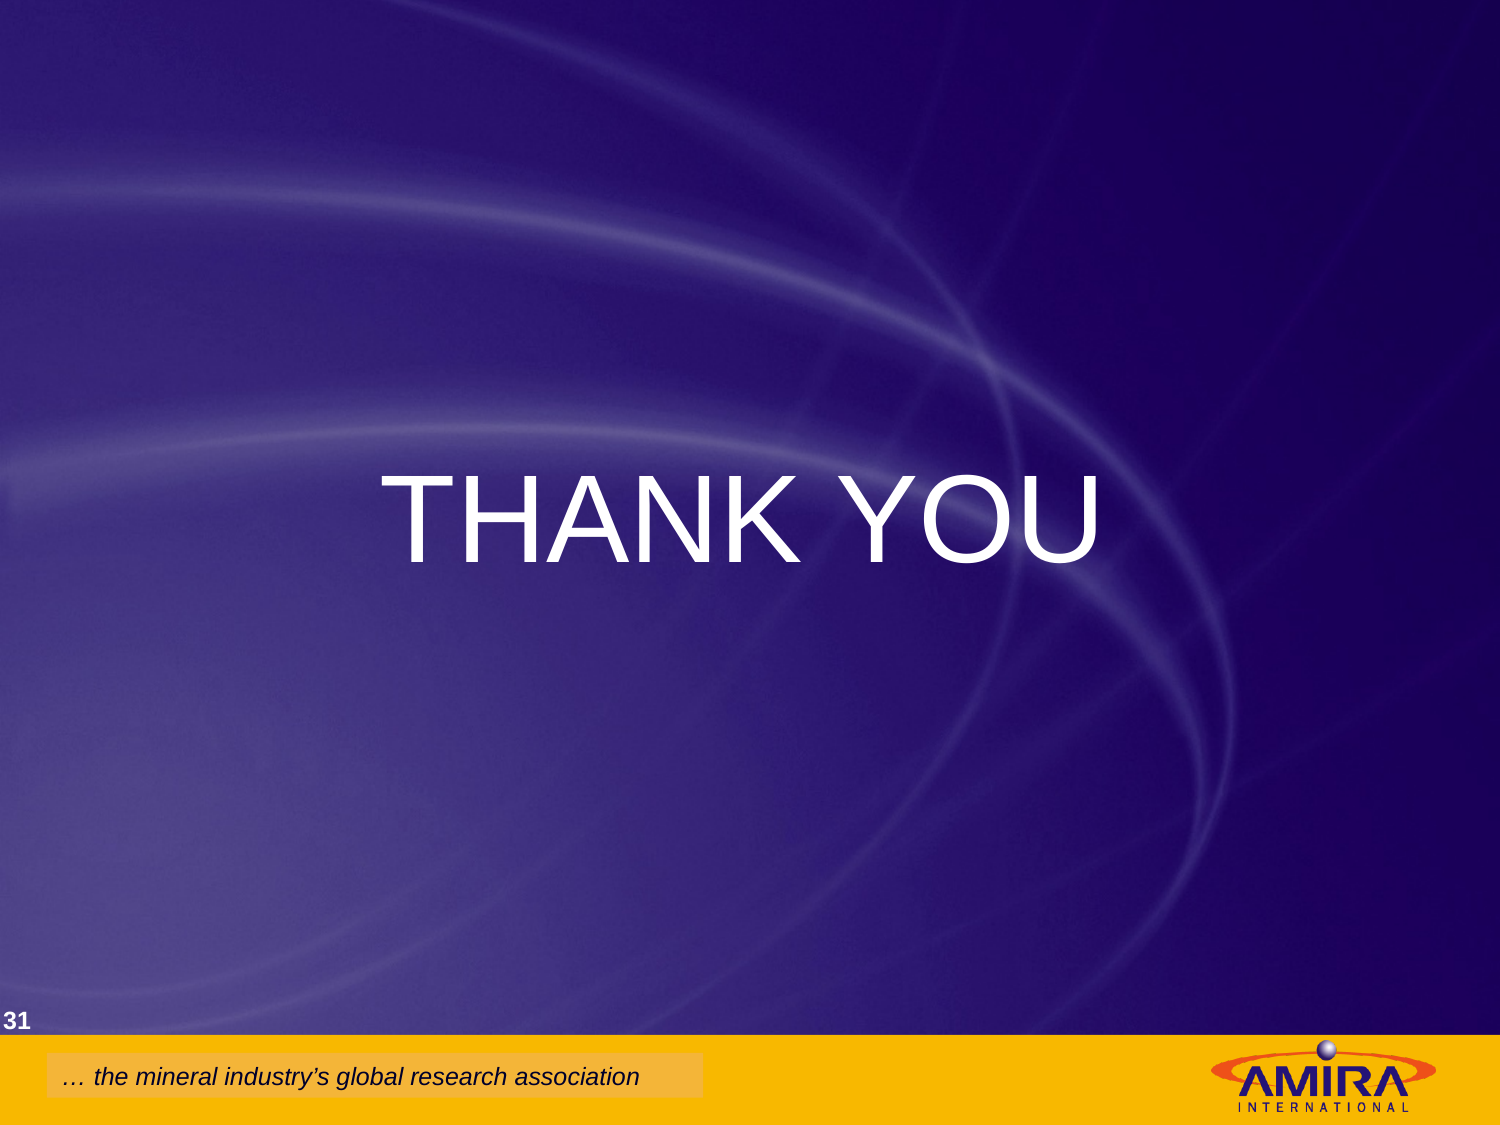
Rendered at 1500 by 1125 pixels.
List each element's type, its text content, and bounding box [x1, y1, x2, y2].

picture [1211, 1040, 1436, 1112]
picture [0, 0, 1500, 1034]
text_box 31 [0, 997, 59, 1043]
list THANK YOU [105, 399, 1381, 774]
